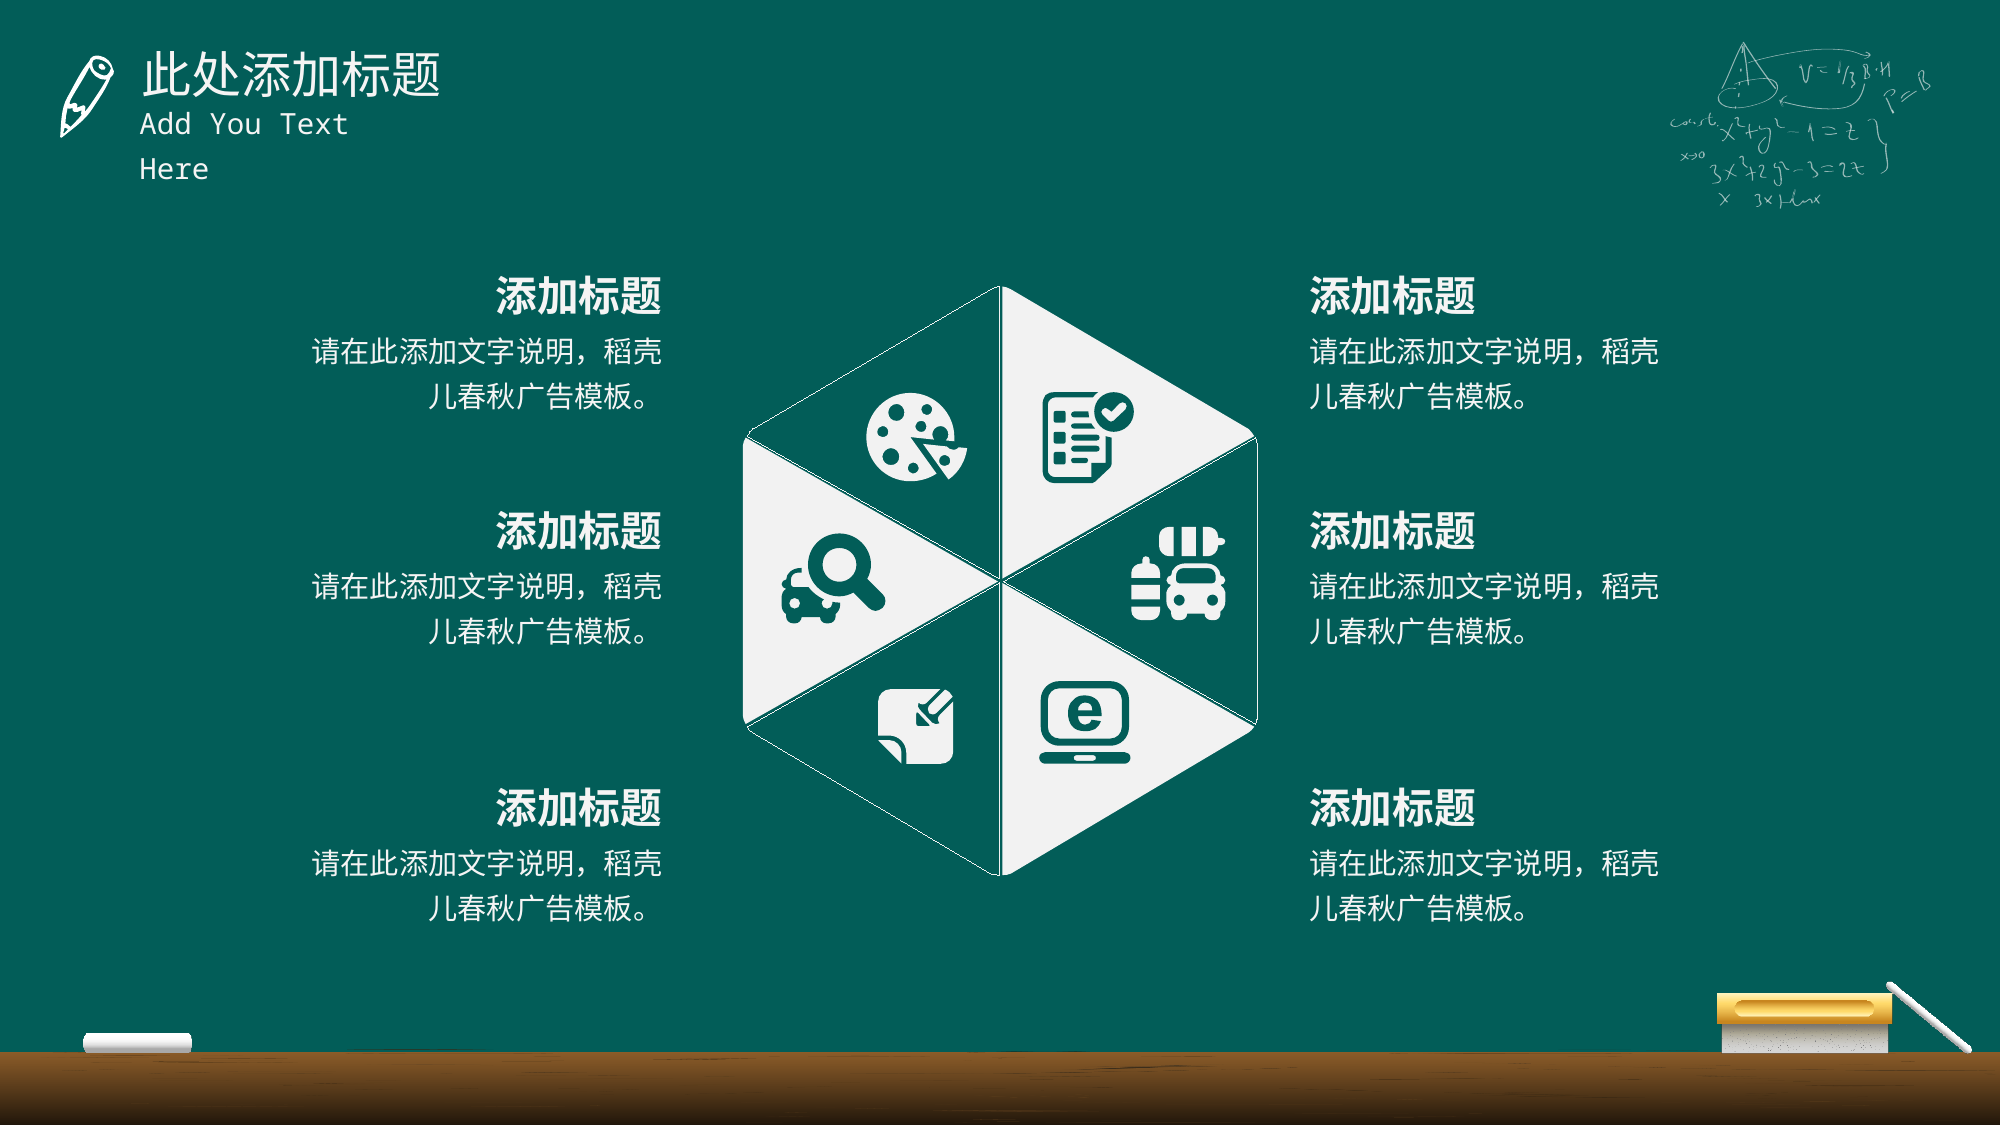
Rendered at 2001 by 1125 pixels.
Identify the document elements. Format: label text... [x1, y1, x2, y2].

text_box 请在此添加文字说明，稻壳儿春秋广告模板。 [269, 550, 678, 656]
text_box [781, 533, 887, 624]
text_box 添加标题 [1294, 497, 1549, 550]
text_box [1002, 286, 1255, 579]
text_box [1002, 582, 1255, 876]
text_box 此处添加标题 [126, 35, 457, 111]
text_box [1039, 681, 1131, 764]
text_box 添加标题 [422, 774, 678, 827]
text_box 请在此添加文字说明，稻壳儿春秋广告模板。 [1294, 550, 1703, 656]
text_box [866, 392, 968, 482]
text_box 请在此添加文字说明，稻壳儿春秋广告模板。 [269, 315, 678, 421]
text_box Add You Text Here [124, 87, 430, 194]
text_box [45, 61, 122, 127]
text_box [1131, 526, 1226, 621]
picture [0, 938, 2000, 1125]
text_box 添加标题 [1294, 262, 1549, 315]
text_box [747, 582, 1000, 876]
text_box [747, 286, 1000, 579]
text_box 请在此添加文字说明，稻壳儿春秋广告模板。 [1294, 827, 1703, 933]
text_box 添加标题 [422, 497, 678, 550]
text_box 添加标题 [1294, 774, 1549, 827]
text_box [1667, 41, 1934, 209]
text_box [742, 437, 998, 725]
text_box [878, 689, 954, 764]
text_box 请在此添加文字说明，稻壳儿春秋广告模板。 [269, 827, 678, 933]
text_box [1042, 392, 1134, 484]
text_box 添加标题 [422, 262, 678, 315]
text_box 请在此添加文字说明，稻壳儿春秋广告模板。 [1294, 315, 1703, 421]
text_box [1003, 437, 1258, 725]
